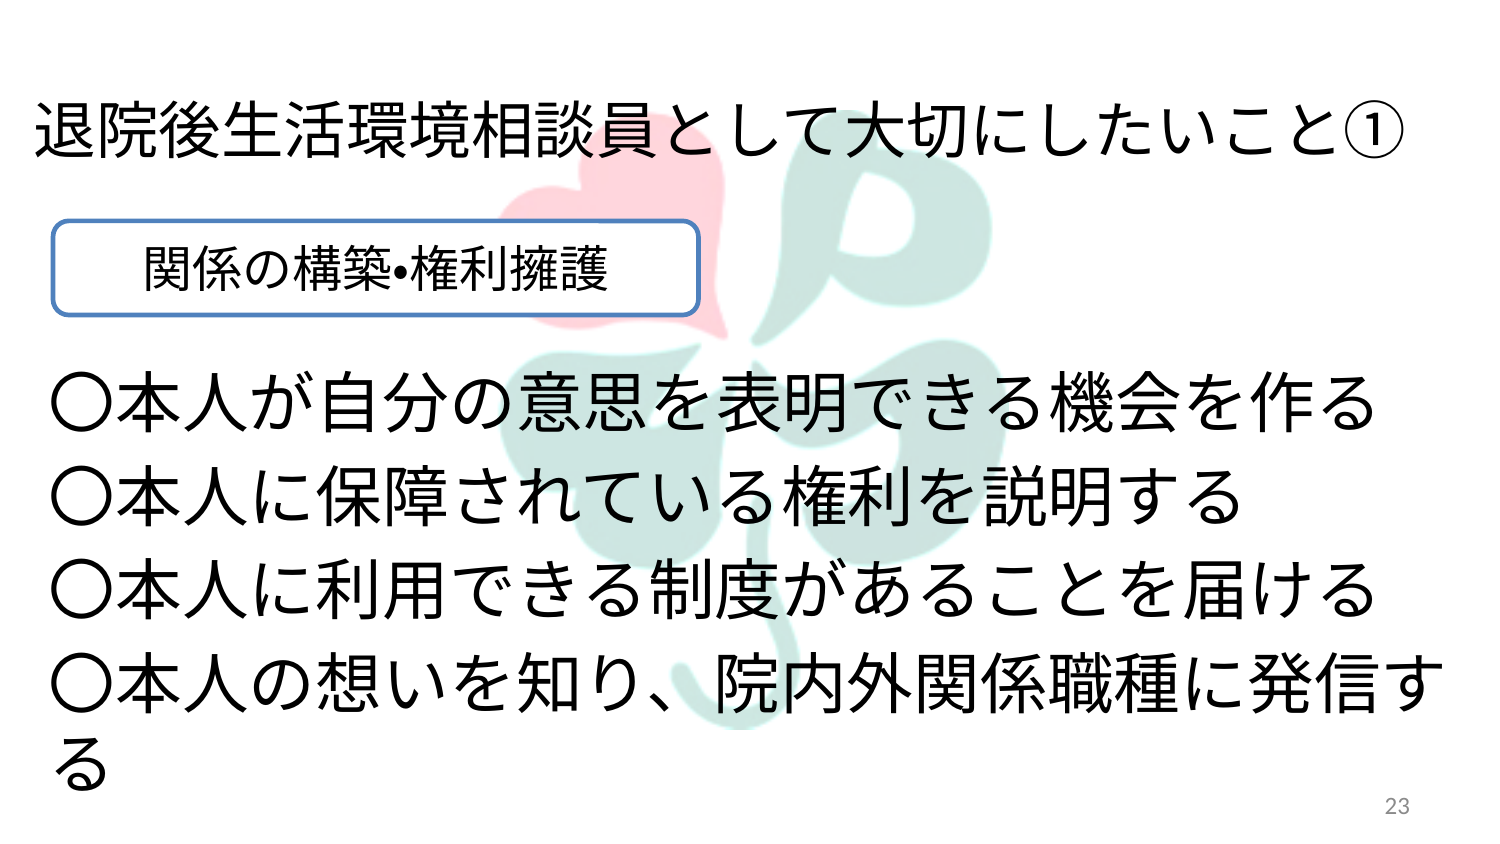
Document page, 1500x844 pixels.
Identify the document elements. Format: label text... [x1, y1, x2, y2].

title 退院後生活環境相談員として大切にしたいこと① [18, 60, 1490, 198]
text_box 関係の構築・権利擁護 [50, 218, 701, 318]
list 〇本人が自分の意思を表明できる機会を作る 〇本人に保障されている権利を説明する 〇本人に利用できる制度があることを届ける 〇本人の想いを知り、院内外関係職種に発信する [33, 235, 1475, 824]
picture [491, 198, 1009, 235]
slide_number 23 [1074, 782, 1425, 827]
